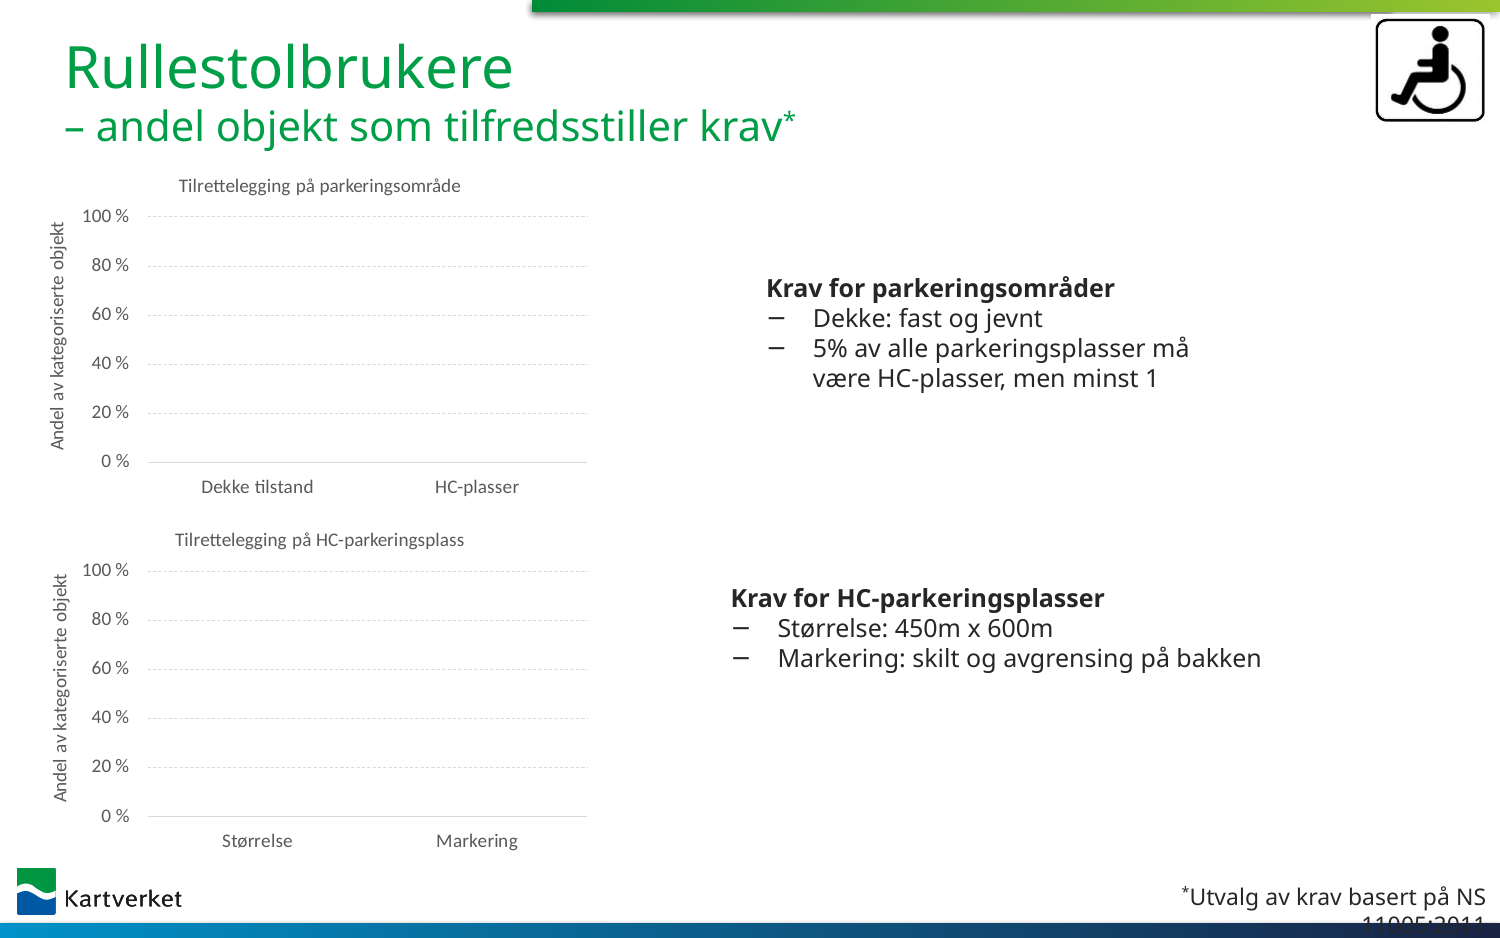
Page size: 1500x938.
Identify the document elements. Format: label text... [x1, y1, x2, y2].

text_box *Utvalg av krav basert på NS 11005:2011 [1068, 873, 1500, 938]
picture [41, 520, 598, 859]
text_box Krav for HC-parkeringsplasser Størrelse: 450m x 600m Markering: skilt og avgrensing på bakken [715, 574, 1278, 680]
picture [1371, 13, 1491, 127]
text_box Krav for parkeringsområder Dekke: fast og jevnt 5% av alle parkeringsplasser må være HC-plasser, men minst 1 [751, 264, 1232, 400]
picture [41, 166, 598, 505]
text_box Rullestolbrukere – andel objekt som tilfredsstiller krav* [49, 23, 1431, 158]
